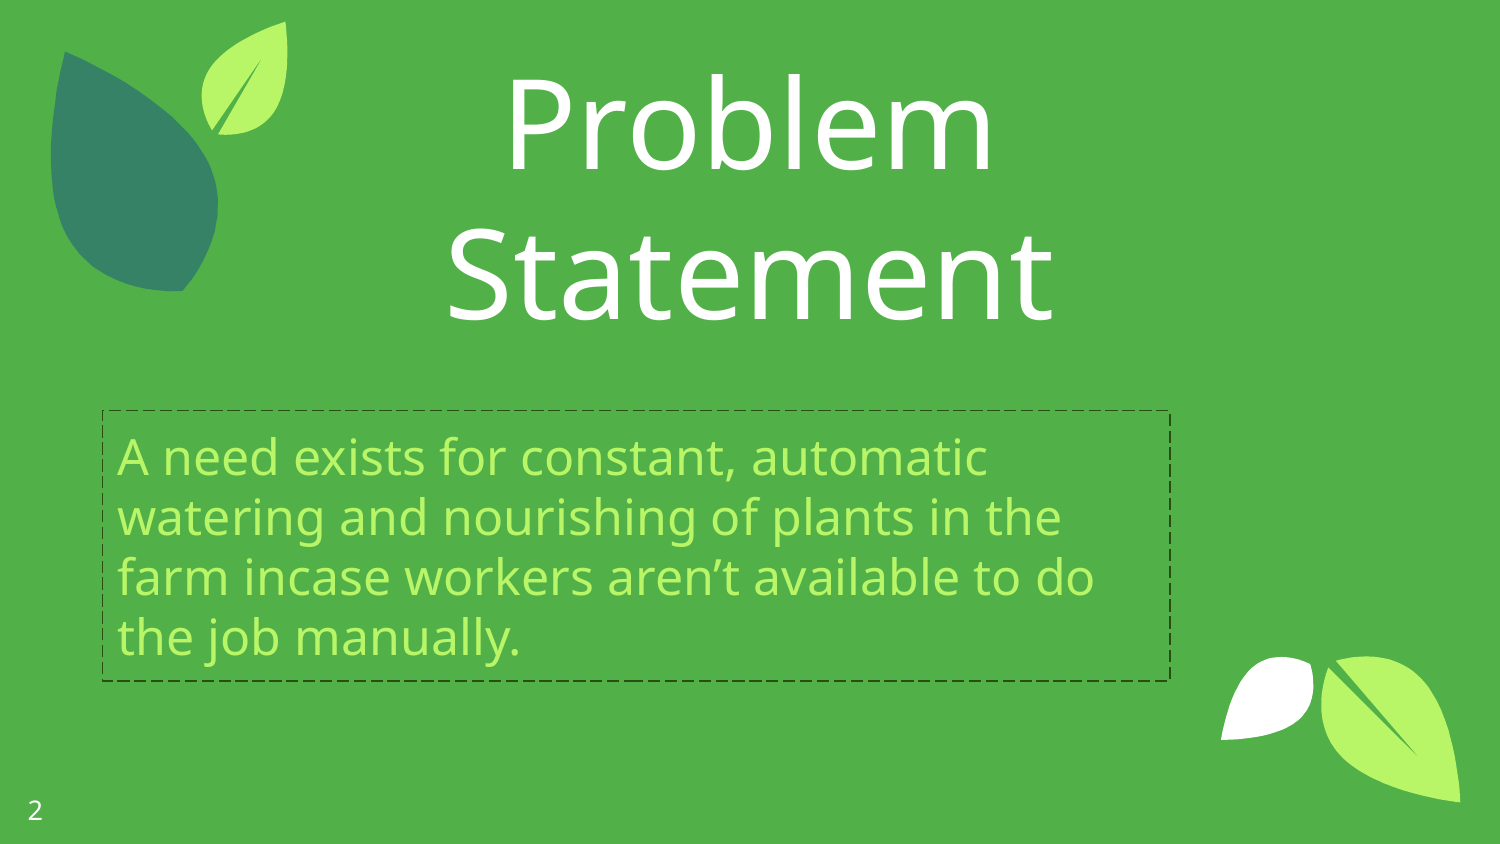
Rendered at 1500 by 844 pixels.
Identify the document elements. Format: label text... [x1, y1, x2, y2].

slide_number ‹#› [12, 779, 103, 844]
title Problem Statement [330, 177, 1170, 360]
subtitle A need exists for constant, automatic watering and nourishing of plants in the farm incase workers aren’t available to do the job manually. [102, 410, 1170, 681]
